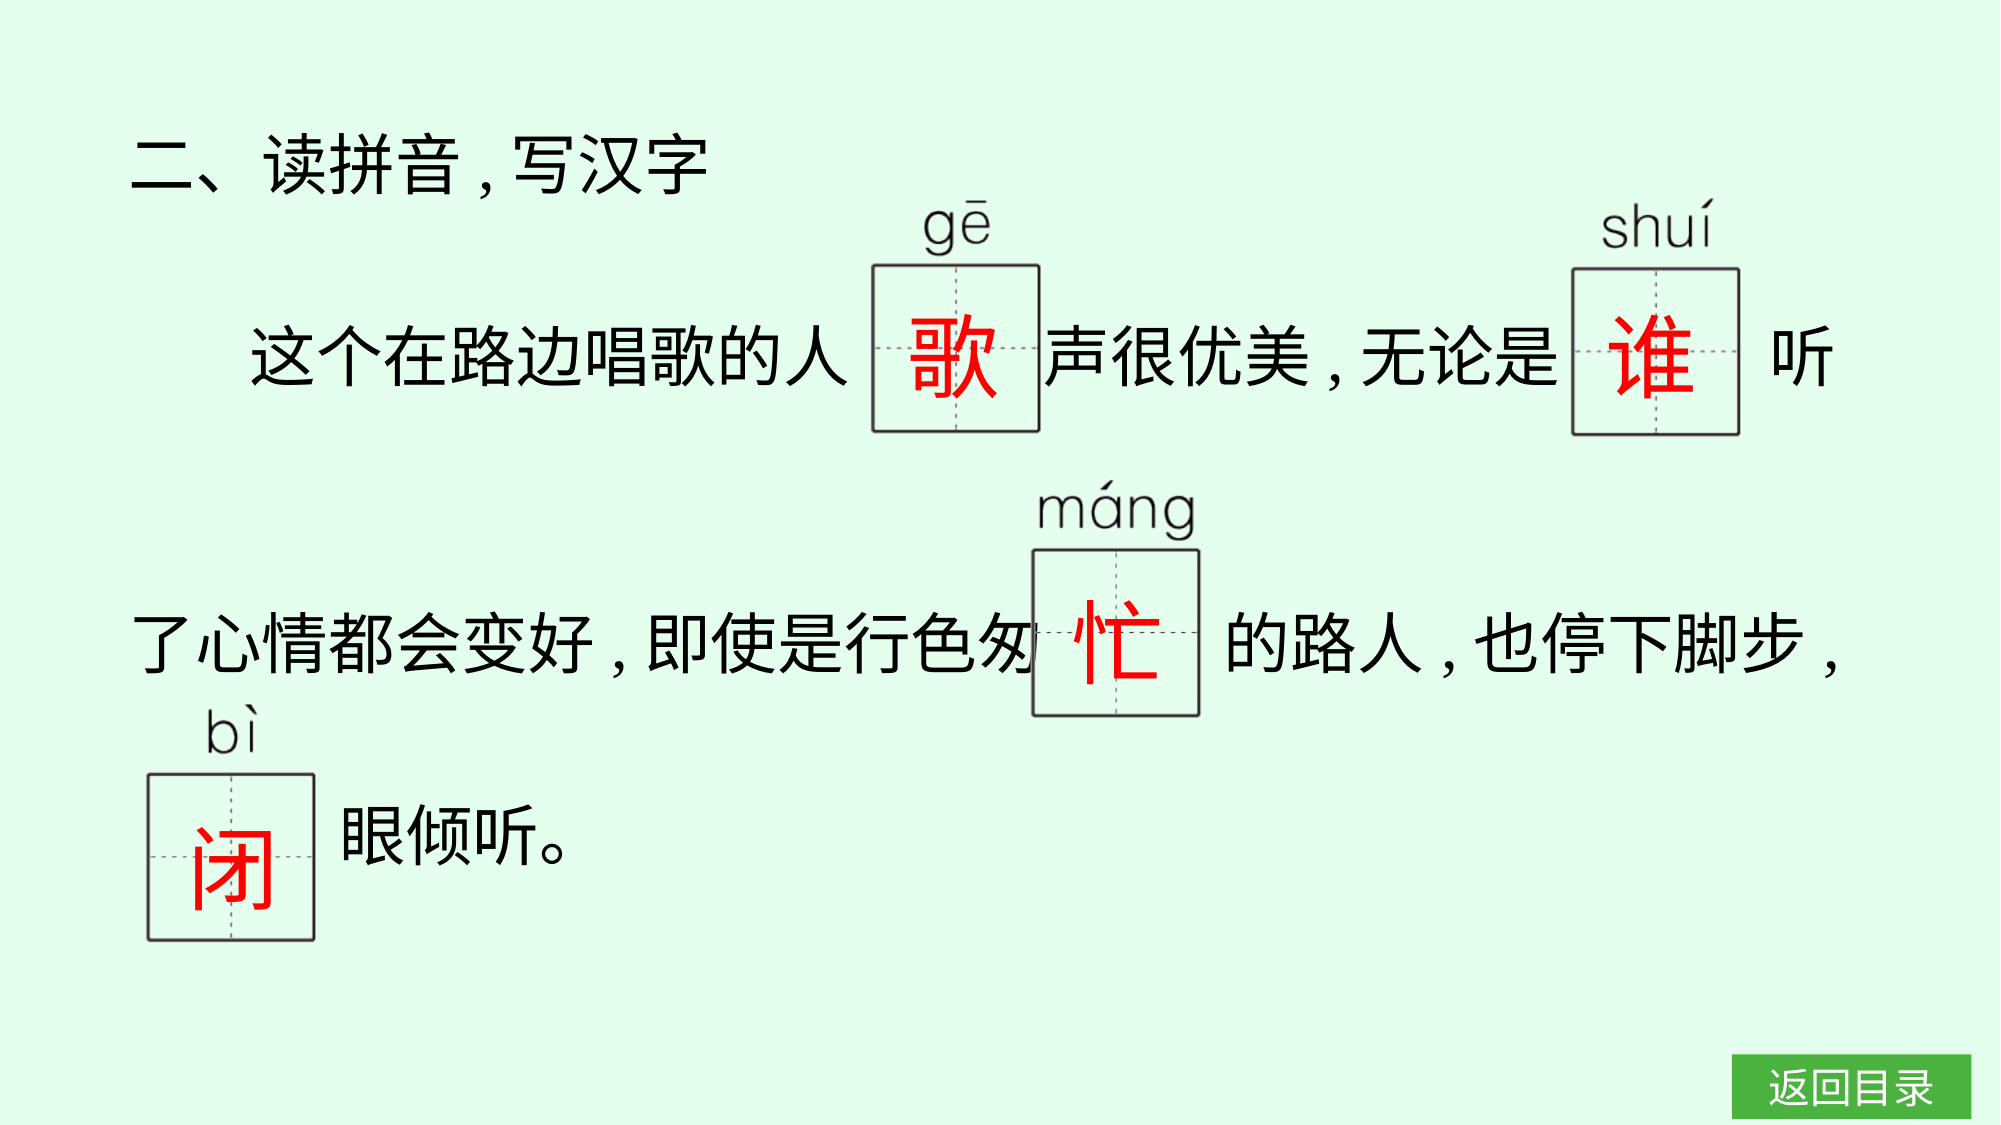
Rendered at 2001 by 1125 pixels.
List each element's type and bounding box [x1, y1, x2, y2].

text_box [113, 99, 1887, 952]
